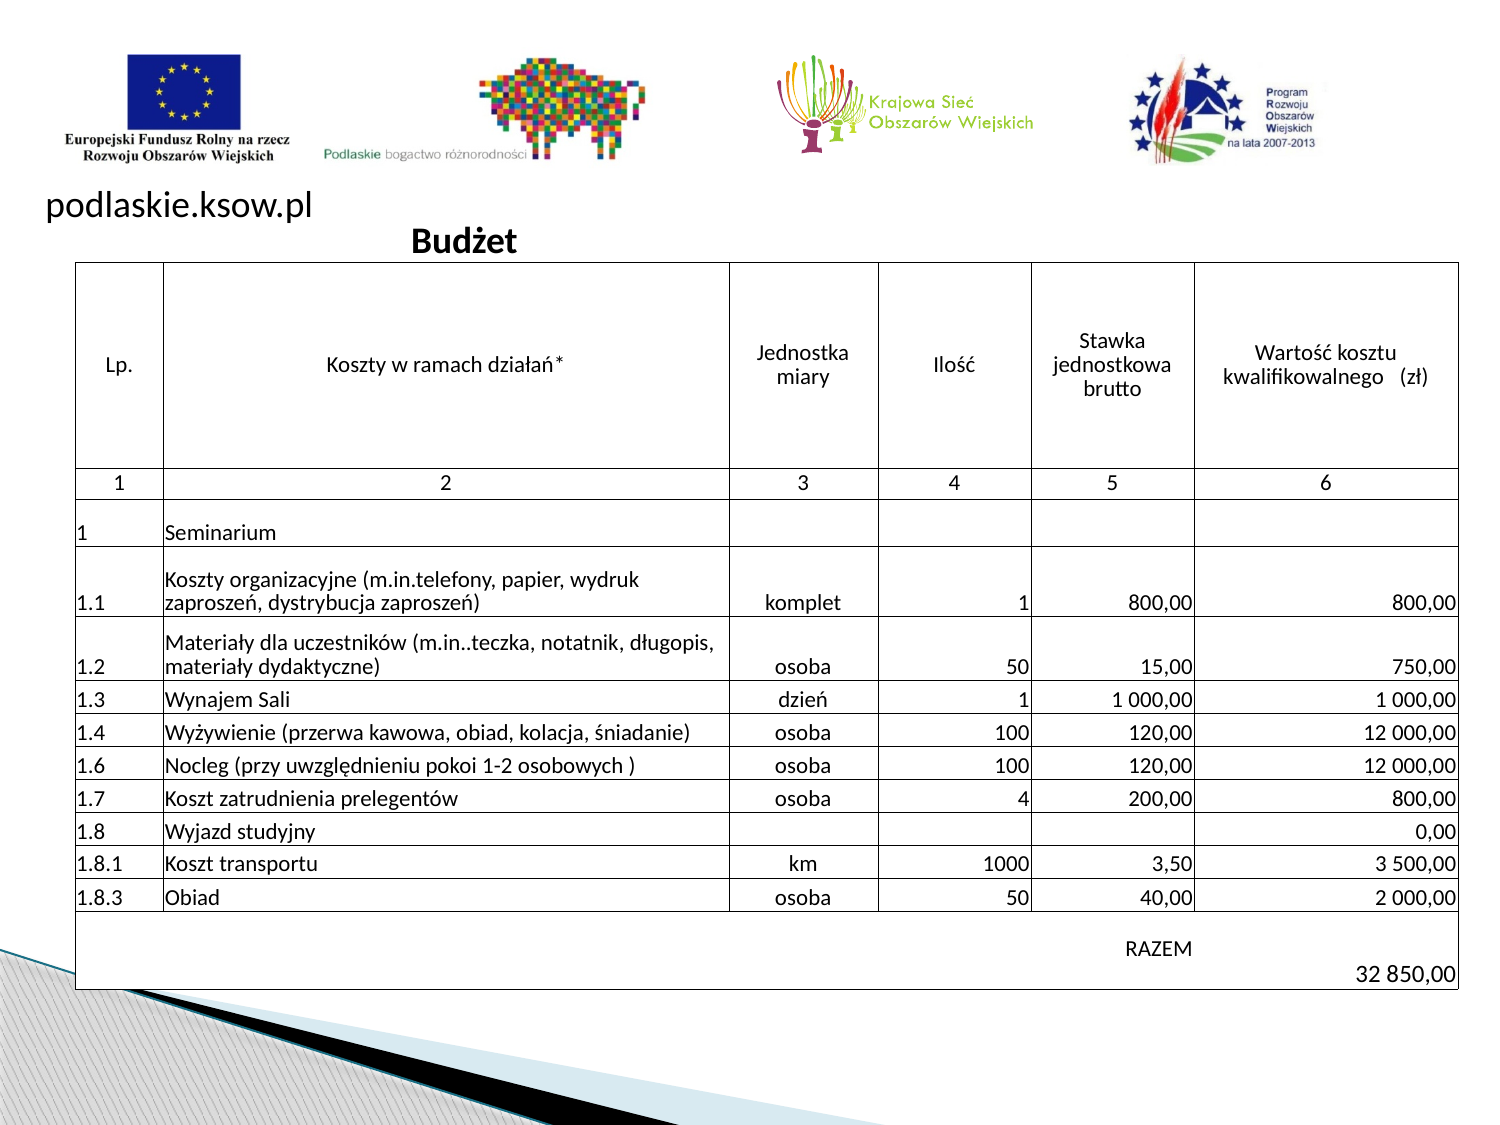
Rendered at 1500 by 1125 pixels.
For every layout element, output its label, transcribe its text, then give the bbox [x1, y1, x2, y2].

table_cell 2 [164, 469, 729, 499]
table_cell [730, 813, 878, 845]
text_box Budżet [396, 207, 533, 262]
table_cell 1.1 [76, 547, 163, 616]
table_cell osoba [730, 747, 878, 779]
table_cell 120,00 [1032, 747, 1194, 779]
picture [64, 54, 290, 164]
table_cell Wynajem Sali [164, 681, 729, 713]
table_cell 40,00 [1032, 879, 1194, 911]
text_box [74, 45, 1425, 233]
table_cell 0,00 [1195, 813, 1458, 845]
table_header Wartość kosztu kwalifikowalnego (zł) [1195, 263, 1458, 468]
table_cell 4 [879, 469, 1031, 499]
table_cell Obiad [164, 879, 729, 911]
table_cell 200,00 [1032, 780, 1194, 812]
table_cell osoba [730, 780, 878, 812]
table_cell 4 [879, 780, 1031, 812]
table_cell 3,50 [1032, 846, 1194, 878]
table_cell 3 500,00 [1195, 846, 1458, 878]
table_cell osoba [730, 879, 878, 911]
table_cell [1195, 500, 1458, 546]
table_cell 1.7 [76, 780, 163, 812]
table_cell 1.4 [76, 714, 163, 746]
table_cell 100 [879, 714, 1031, 746]
table_cell 32 850,00 [1194, 912, 1458, 989]
table_cell 5 [1032, 469, 1194, 499]
table_cell Wyjazd studyjny [164, 813, 729, 845]
table_cell [730, 500, 878, 546]
picture [324, 47, 656, 172]
table_cell Materiały dla uczestników (m.in..teczka, notatnik, długopis, materiały dydaktyczne) [164, 617, 729, 680]
table_cell 750,00 [1195, 617, 1458, 680]
table_cell [1032, 813, 1194, 845]
table_cell 1.8.1 [76, 846, 163, 878]
table_cell 3 [730, 469, 878, 499]
table_cell 800,00 [1195, 780, 1458, 812]
table_cell 1 [879, 681, 1031, 713]
table_cell km [730, 846, 878, 878]
table_header Jednostka miary [730, 263, 878, 468]
picture [1119, 53, 1330, 166]
table_header Stawka jednostkowa brutto [1032, 263, 1194, 468]
table_cell RAZEM [76, 912, 1194, 989]
table_cell 800,00 [1195, 547, 1458, 616]
table_cell 6 [1195, 469, 1458, 499]
table_cell osoba [730, 714, 878, 746]
table_cell 800,00 [1032, 547, 1194, 616]
table_cell 1 [879, 547, 1031, 616]
table_cell 50 [879, 617, 1031, 680]
table_cell 120,00 [1032, 714, 1194, 746]
table_cell Wyżywienie (przerwa kawowa, obiad, kolacja, śniadanie) [164, 714, 729, 746]
table_cell osoba [730, 617, 878, 680]
table_cell komplet [730, 547, 878, 616]
table_cell 15,00 [1032, 617, 1194, 680]
table_cell Koszty organizacyjne (m.in.telefony, papier, wydruk zaproszeń, dystrybucja zaproszeń) [164, 547, 729, 616]
table_header Ilość [879, 263, 1031, 468]
table_cell 1.8 [76, 813, 163, 845]
table_cell 1 000,00 [1195, 681, 1458, 713]
table_header Koszty w ramach działań* [164, 263, 729, 468]
table_cell 1 000,00 [1032, 681, 1194, 713]
table_cell 1000 [879, 846, 1031, 878]
table_cell 100 [879, 747, 1031, 779]
table_cell 12 000,00 [1195, 747, 1458, 779]
table_cell 1 [76, 500, 163, 546]
table_cell [879, 813, 1031, 845]
table_header Lp. [76, 263, 163, 468]
table_cell 1.3 [76, 681, 163, 713]
table_cell Koszt zatrudnienia prelegentów [164, 780, 729, 812]
table_cell Koszt transportu [164, 846, 729, 878]
table_cell 2 000,00 [1195, 879, 1458, 911]
table_cell 1.2 [76, 617, 163, 680]
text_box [776, 54, 1034, 155]
table_cell 12 000,00 [1195, 714, 1458, 746]
table_cell 1.6 [76, 747, 163, 779]
table_cell [879, 500, 1031, 546]
table_cell Seminarium [164, 500, 729, 546]
table_cell 1 [76, 469, 163, 499]
text_box podlaskie.ksow.pl [30, 172, 329, 233]
table_cell 50 [879, 879, 1031, 911]
table_cell [1032, 500, 1194, 546]
table_cell Nocleg (przy uwzględnieniu pokoi 1-2 osobowych ) [164, 747, 729, 779]
table_cell 1.8.3 [76, 879, 163, 911]
table_cell dzień [730, 681, 878, 713]
